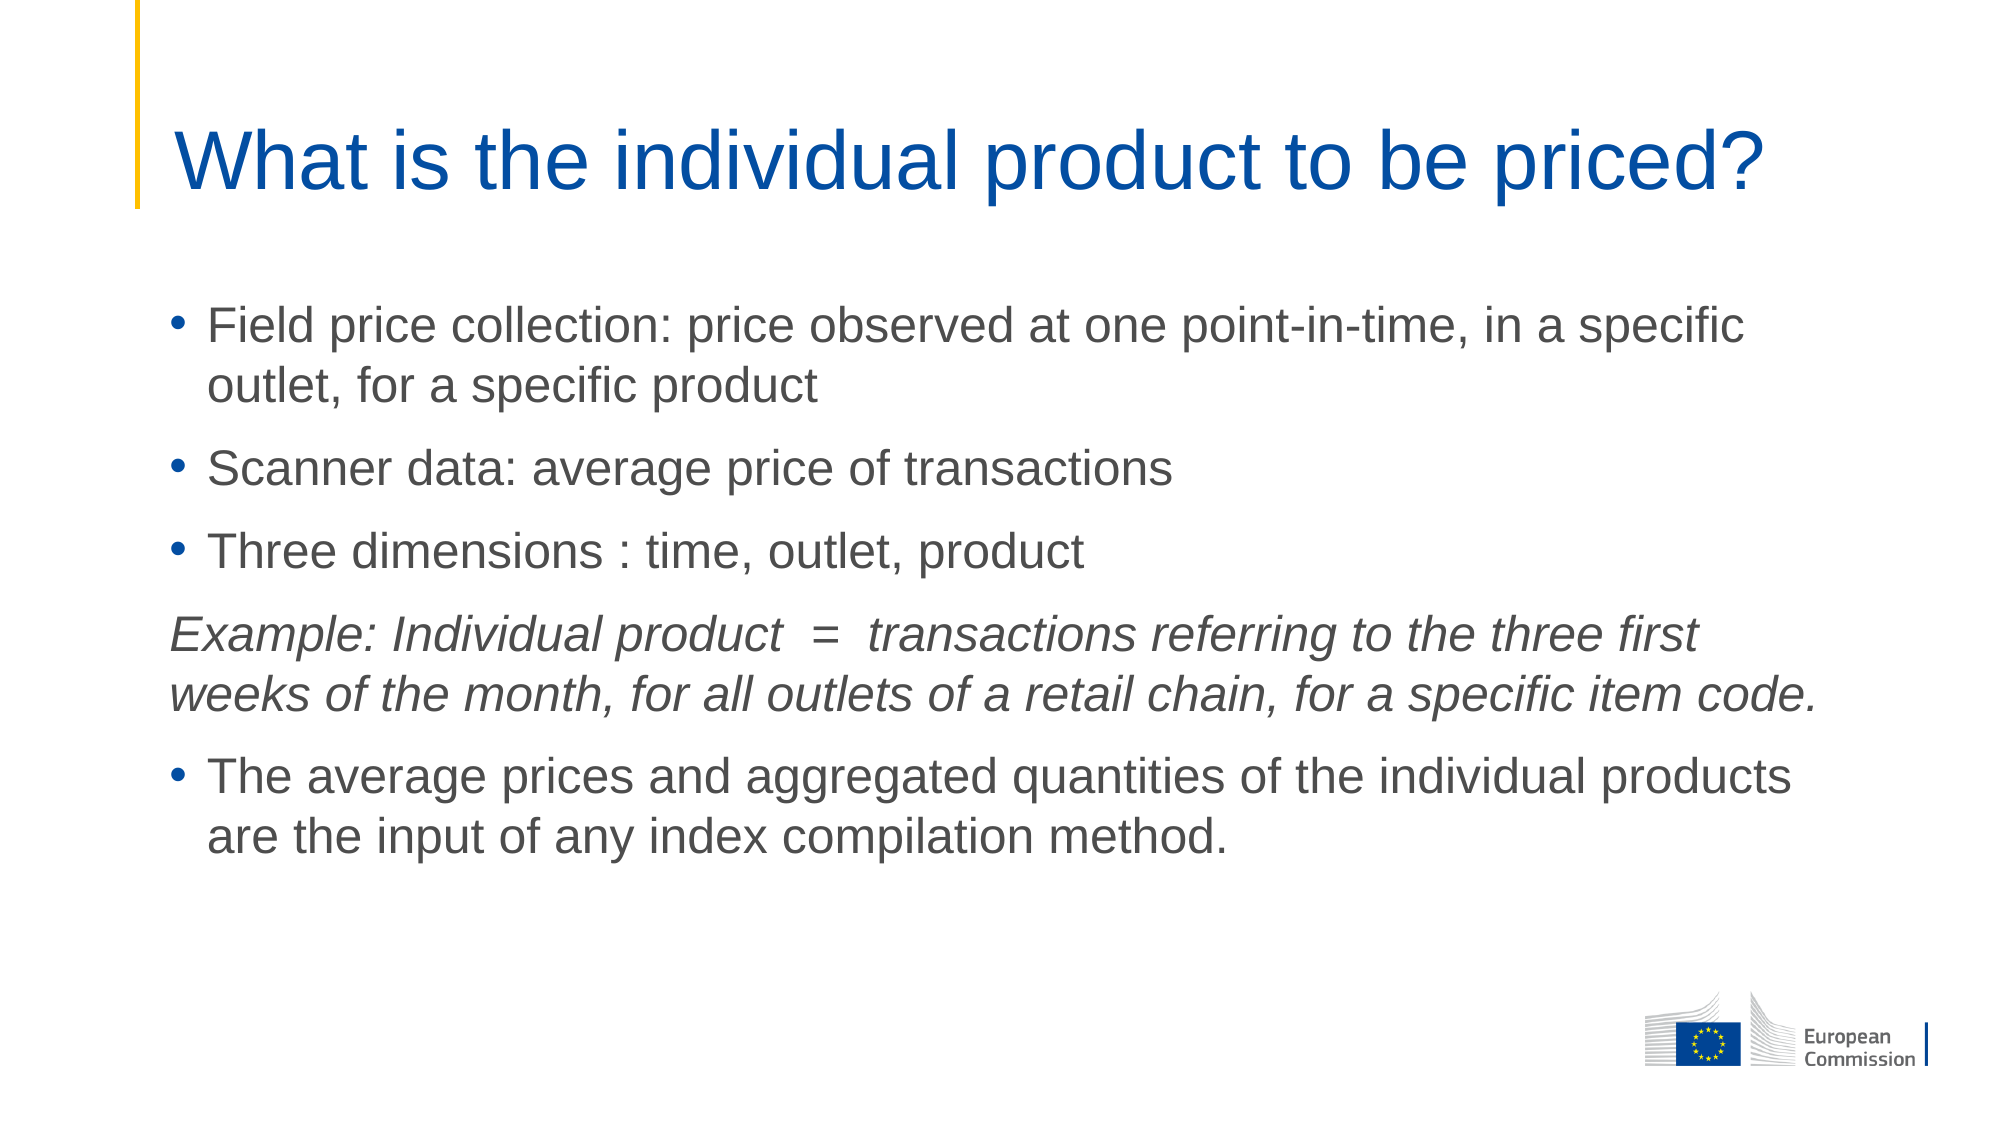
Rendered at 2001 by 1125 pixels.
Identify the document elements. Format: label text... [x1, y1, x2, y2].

picture [1645, 991, 1928, 1066]
list Field price collection: price observed at one point-in-time, in a specific outlet, for a specific product Scanner data: average price of transactions Three dimensions : time, outlet, product Example: Individual product = transactions referring to the three first weeks of the month, for all outlets of a retail chain, for a specific item code. The average prices and aggregated quantities of the individual products are the input of any index compilation method. [79, 284, 1869, 922]
title What is the individual product to be priced? [159, 79, 1885, 208]
